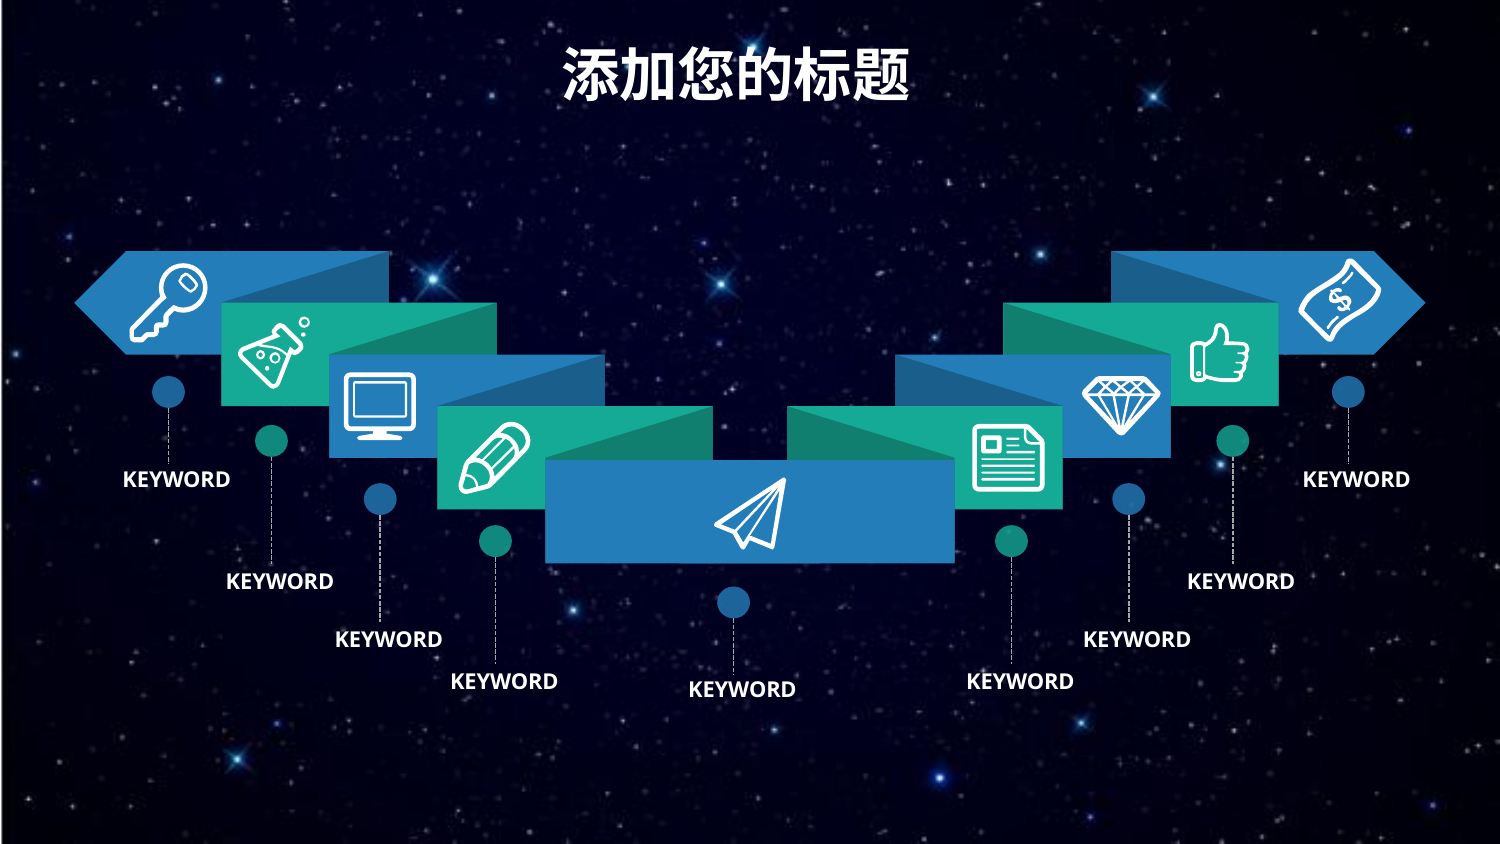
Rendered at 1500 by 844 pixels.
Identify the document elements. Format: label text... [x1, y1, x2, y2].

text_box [129, 262, 208, 343]
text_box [221, 424, 338, 595]
text_box [458, 421, 531, 494]
text_box [1001, 300, 1171, 352]
text_box [543, 404, 715, 460]
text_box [1297, 258, 1382, 342]
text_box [118, 375, 235, 493]
text_box [1109, 249, 1280, 301]
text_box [545, 459, 955, 564]
text_box 添加您的标题 [301, 31, 1170, 116]
text_box [791, 404, 1065, 512]
text_box [327, 352, 602, 460]
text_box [684, 586, 801, 703]
text_box [898, 352, 1173, 460]
text_box [435, 404, 709, 512]
text_box [220, 249, 391, 301]
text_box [972, 423, 1045, 492]
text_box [446, 524, 563, 695]
text_box [1081, 376, 1161, 436]
text_box [893, 352, 1064, 404]
text_box [436, 352, 607, 404]
text_box [219, 301, 492, 408]
text_box [329, 300, 499, 352]
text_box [1189, 322, 1250, 383]
text_box [1111, 248, 1428, 357]
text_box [330, 482, 447, 653]
text_box [343, 372, 416, 441]
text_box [1079, 482, 1196, 653]
text_box [72, 248, 389, 357]
picture [0, 0, 1500, 844]
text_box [962, 524, 1079, 695]
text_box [1183, 424, 1300, 595]
text_box [1008, 301, 1281, 408]
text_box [237, 316, 311, 390]
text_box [1298, 375, 1415, 493]
text_box [785, 404, 957, 461]
